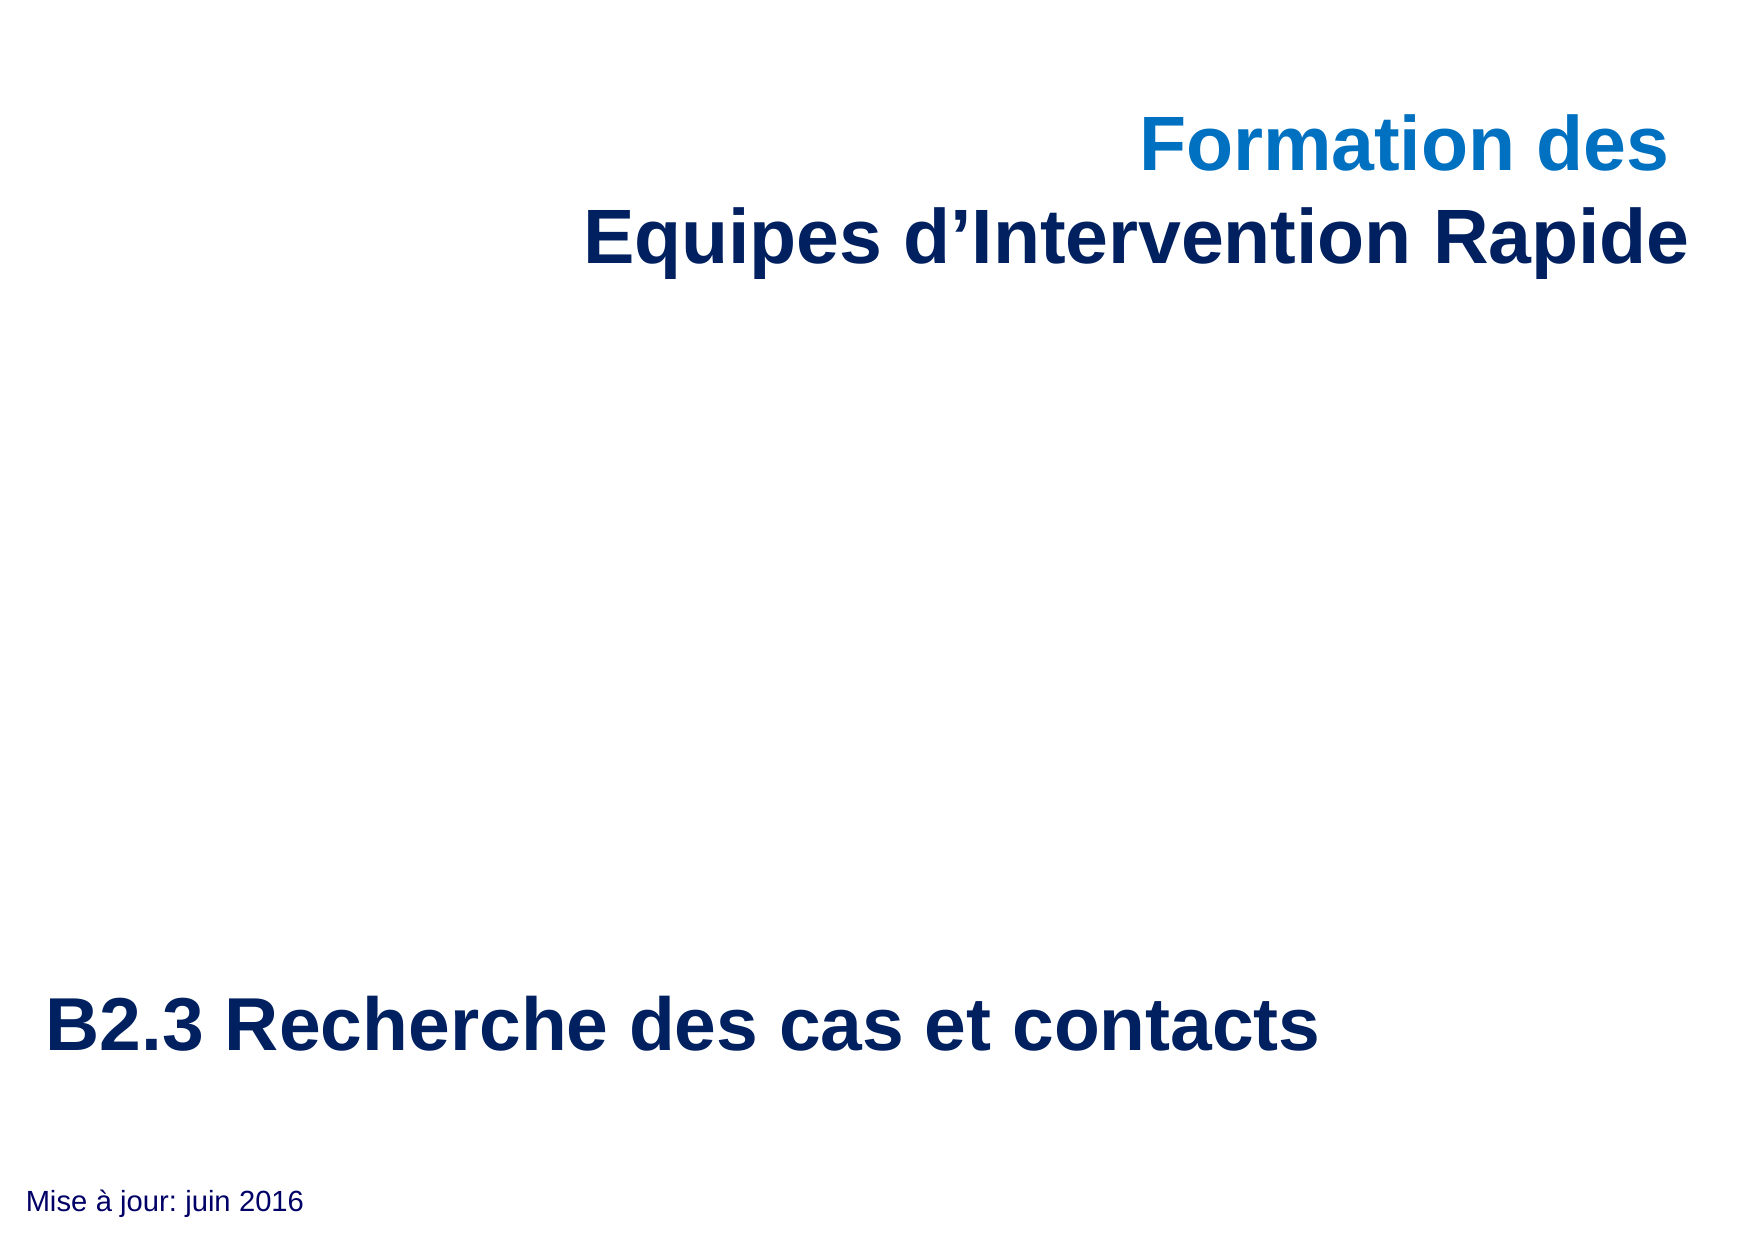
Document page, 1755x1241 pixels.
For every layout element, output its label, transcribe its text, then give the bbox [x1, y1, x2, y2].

text_box B2.3 Recherche des cas et contacts [30, 967, 1674, 1064]
text_box Mise à jour: juin 2016 [11, 1174, 320, 1225]
text_box Formation des Equipes d’Intervention Rapide [460, 13, 1707, 302]
